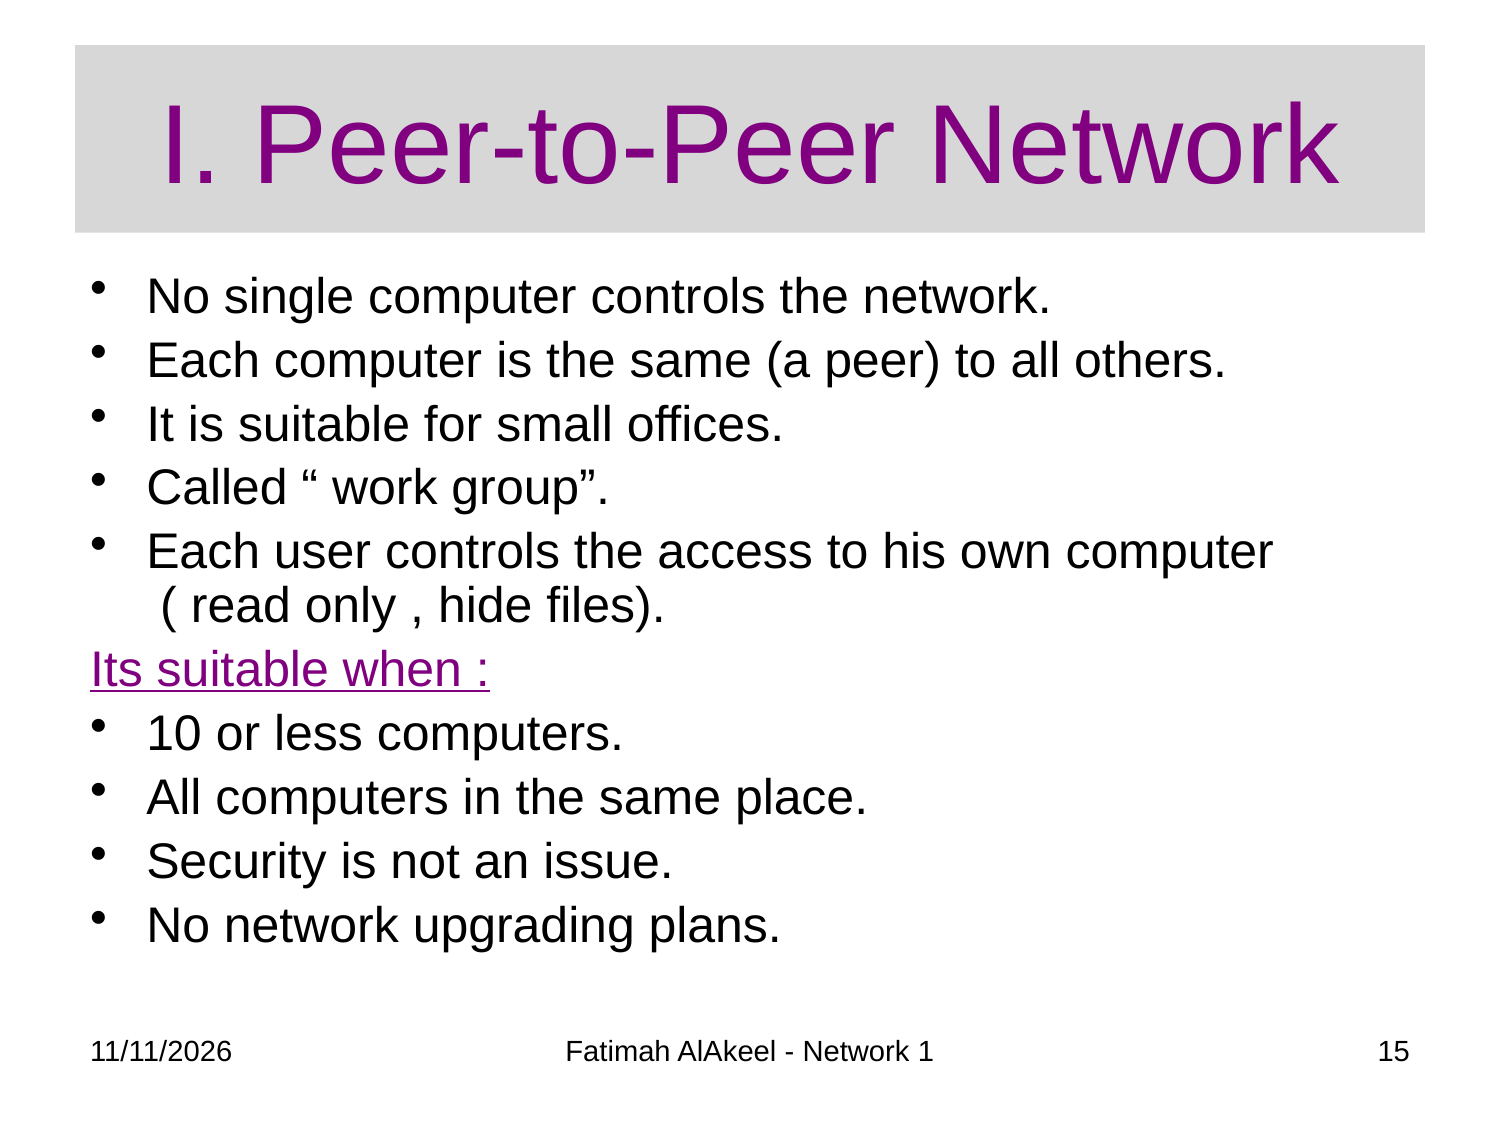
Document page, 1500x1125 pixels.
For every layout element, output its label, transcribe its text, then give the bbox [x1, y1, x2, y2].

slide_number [74, 1024, 426, 1103]
list No single computer controls the network. Each computer is the same (a peer) to all others. It is suitable for small offices. Called “ work group”. Each user controls the access to his own computer ( read only , hide files). Its suitable when : 10 or less computers. All computers in the same place. Security is not an issue. No network upgrading plans. [74, 262, 1426, 1006]
slide_number 15 [1074, 1024, 1426, 1103]
title I. Peer-to-Peer Network [74, 44, 1426, 233]
footer Fatimah AlAkeel - Network 1 [512, 1024, 988, 1103]
